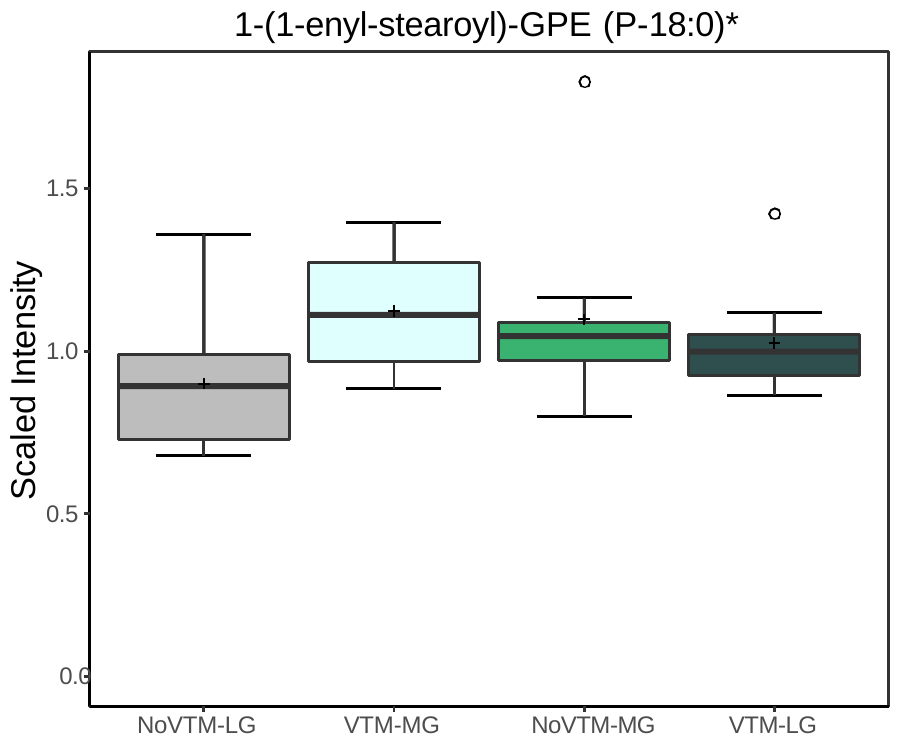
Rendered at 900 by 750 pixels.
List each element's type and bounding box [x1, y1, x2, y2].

text_box [44, 170, 82, 202]
slide_number [134, 713, 275, 750]
footer [57, 661, 95, 750]
text_box [83, 50, 891, 738]
text_box [1, 256, 82, 527]
text_box [232, 0, 746, 44]
